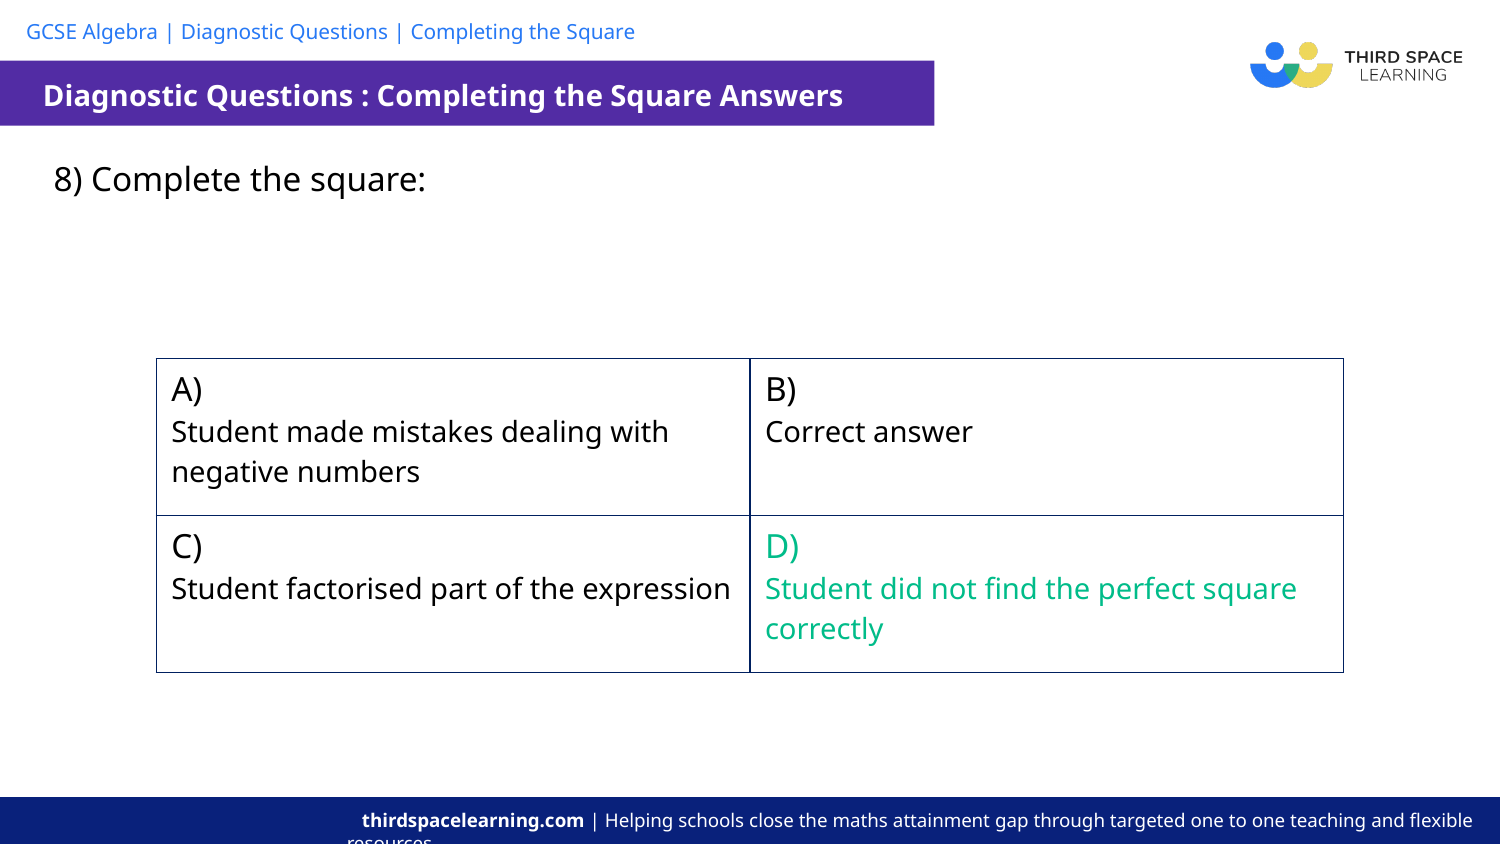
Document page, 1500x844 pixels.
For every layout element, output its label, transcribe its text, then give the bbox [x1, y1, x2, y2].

text_box Diagnostic Questions : Completing the Square Answers [27, 61, 933, 127]
picture [1250, 33, 1465, 99]
